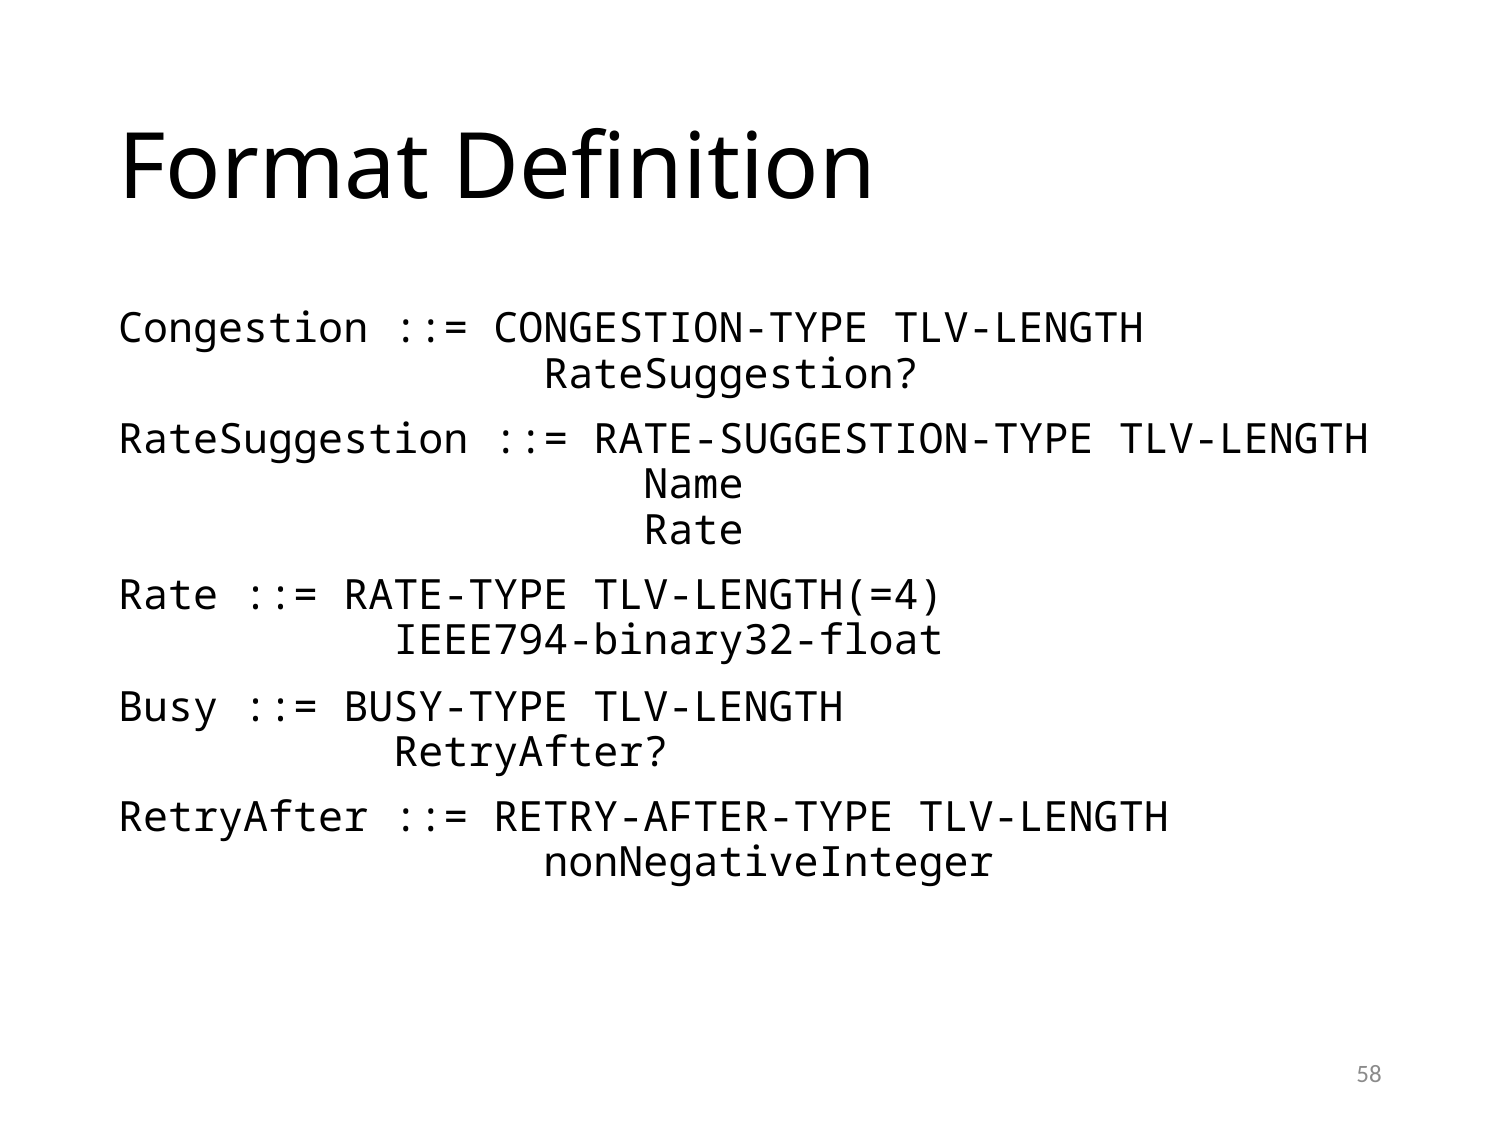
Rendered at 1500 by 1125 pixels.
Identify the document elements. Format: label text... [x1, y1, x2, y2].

list Congestion ::= CONGESTION-TYPE TLV-LENGTH RateSuggestion? RateSuggestion ::= RATE-SUGGESTION-TYPE TLV-LENGTH Name Rate Rate ::= RATE-TYPE TLV-LENGTH(=4) IEEE794-binary32-float Busy ::= BUSY-TYPE TLV-LENGTH RetryAfter? RetryAfter ::= RETRY-AFTER-TYPE TLV-LENGTH nonNegativeInteger [103, 299, 1397, 1014]
title Format Definition [103, 59, 1397, 278]
slide_number 58 [1059, 1042, 1397, 1103]
